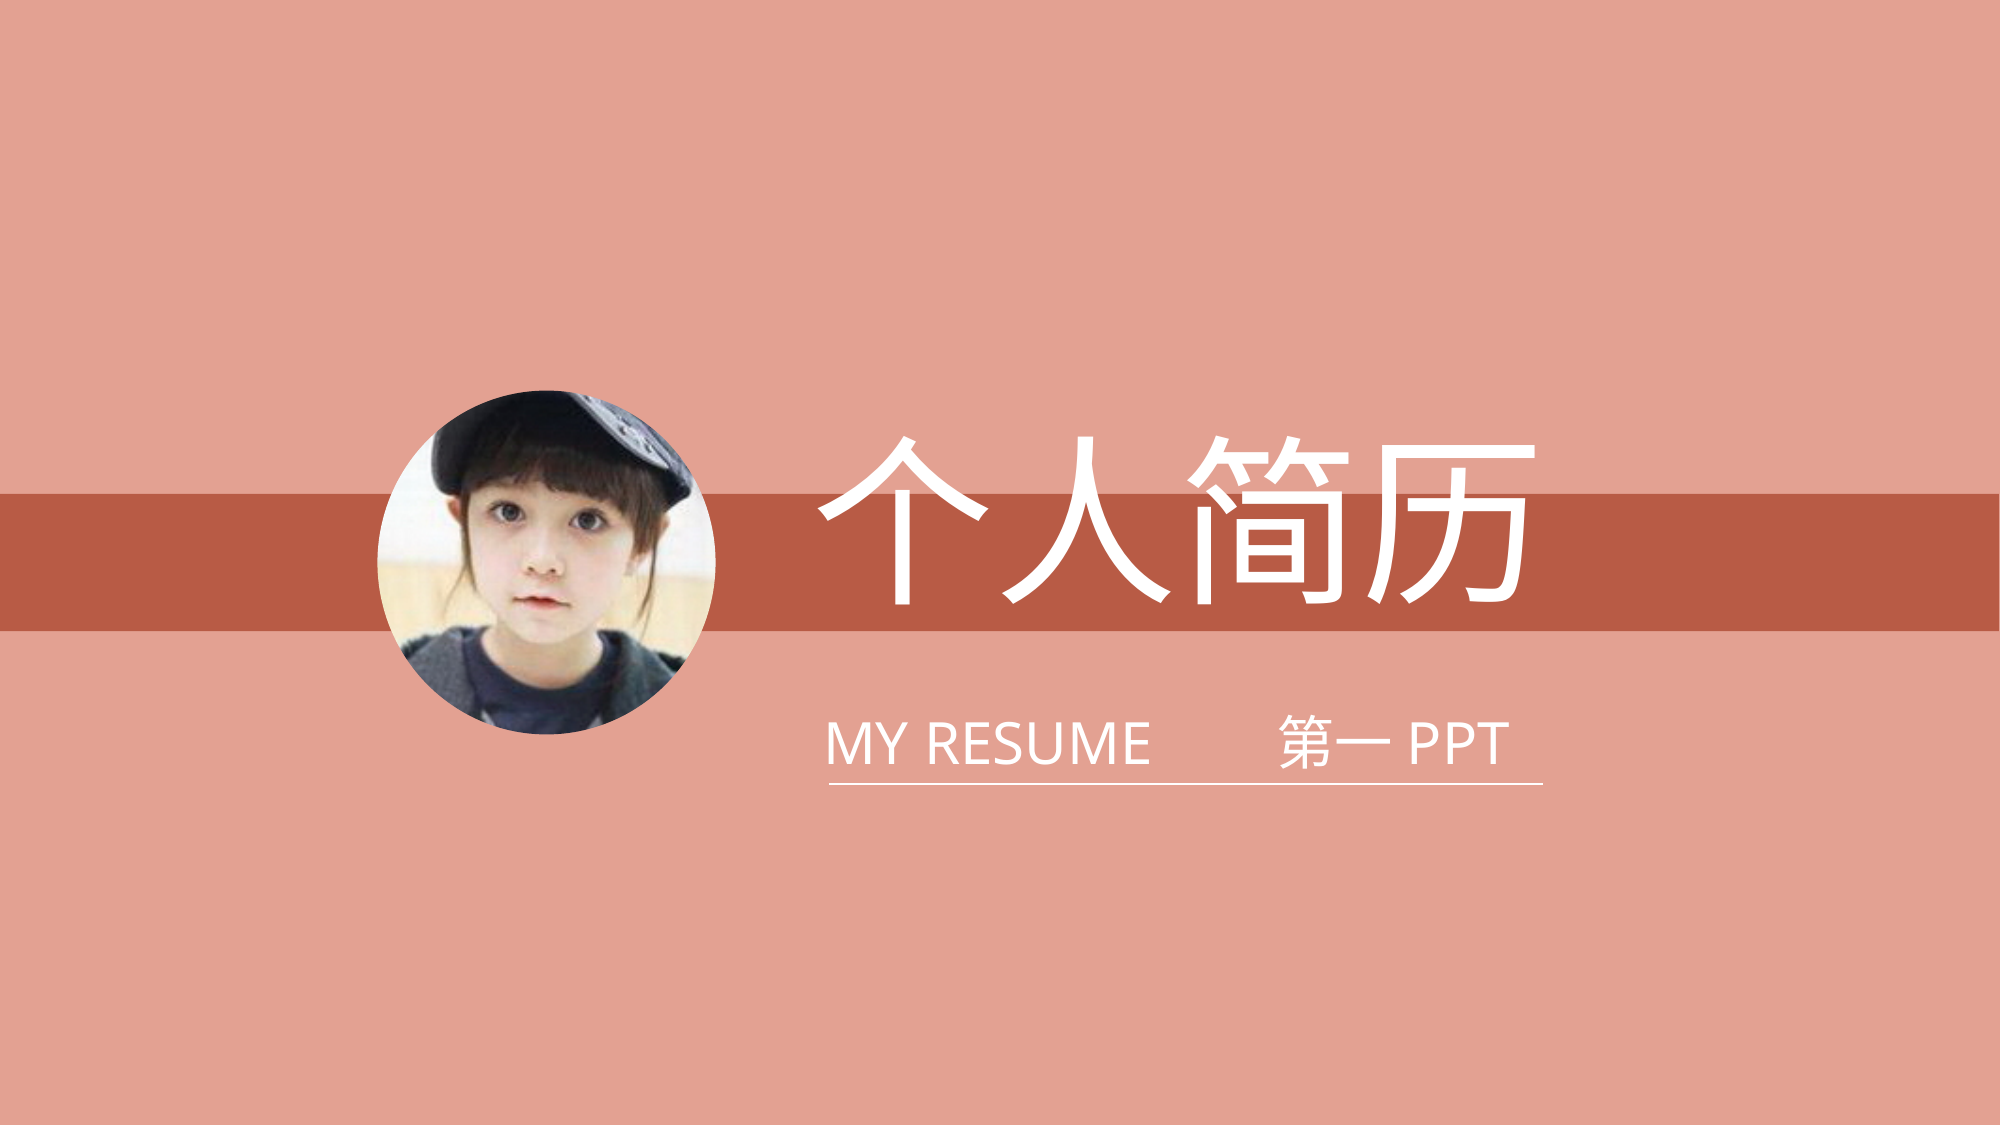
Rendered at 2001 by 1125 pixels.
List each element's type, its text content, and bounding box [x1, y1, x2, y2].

text_box 个人简历 [796, 399, 1575, 635]
text_box [703, 493, 796, 632]
text_box 第一PPT [1261, 698, 1564, 784]
text_box [376, 389, 717, 736]
text_box MY RESUME [808, 698, 1239, 784]
text_box [1575, 493, 2000, 632]
text_box [0, 493, 390, 632]
